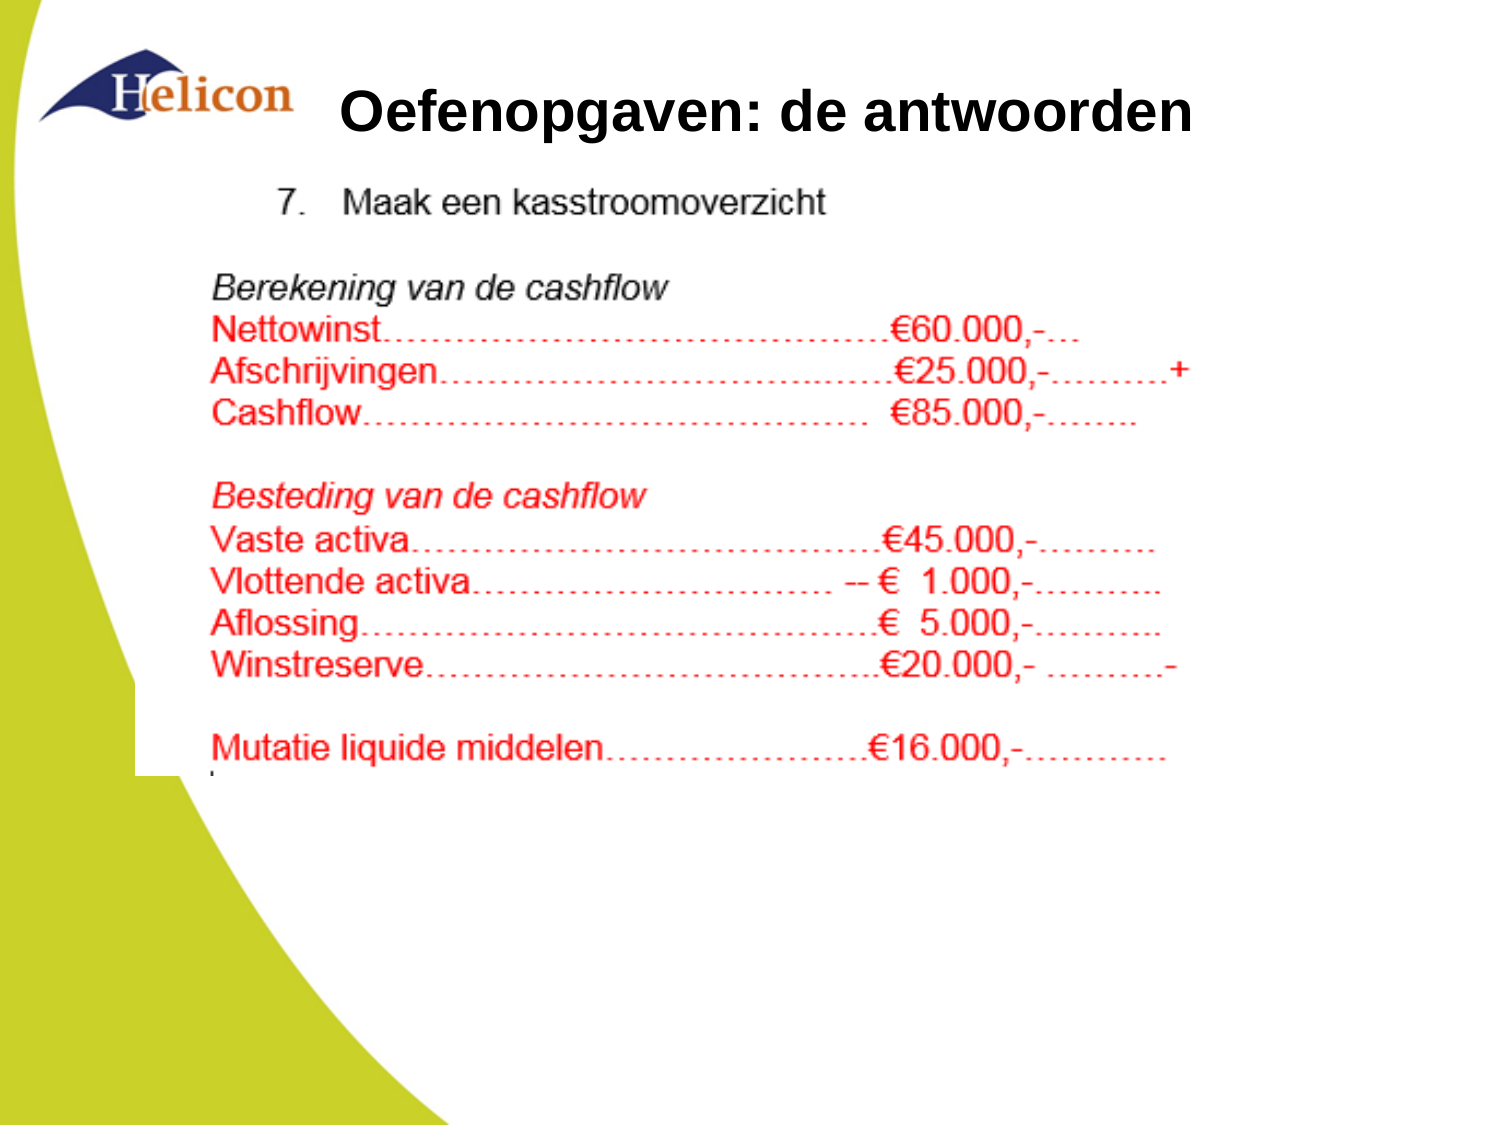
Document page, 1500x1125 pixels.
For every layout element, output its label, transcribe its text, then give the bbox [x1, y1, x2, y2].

title Oefenopgaven: de antwoorden [324, 54, 1415, 161]
picture [0, 0, 1500, 1125]
